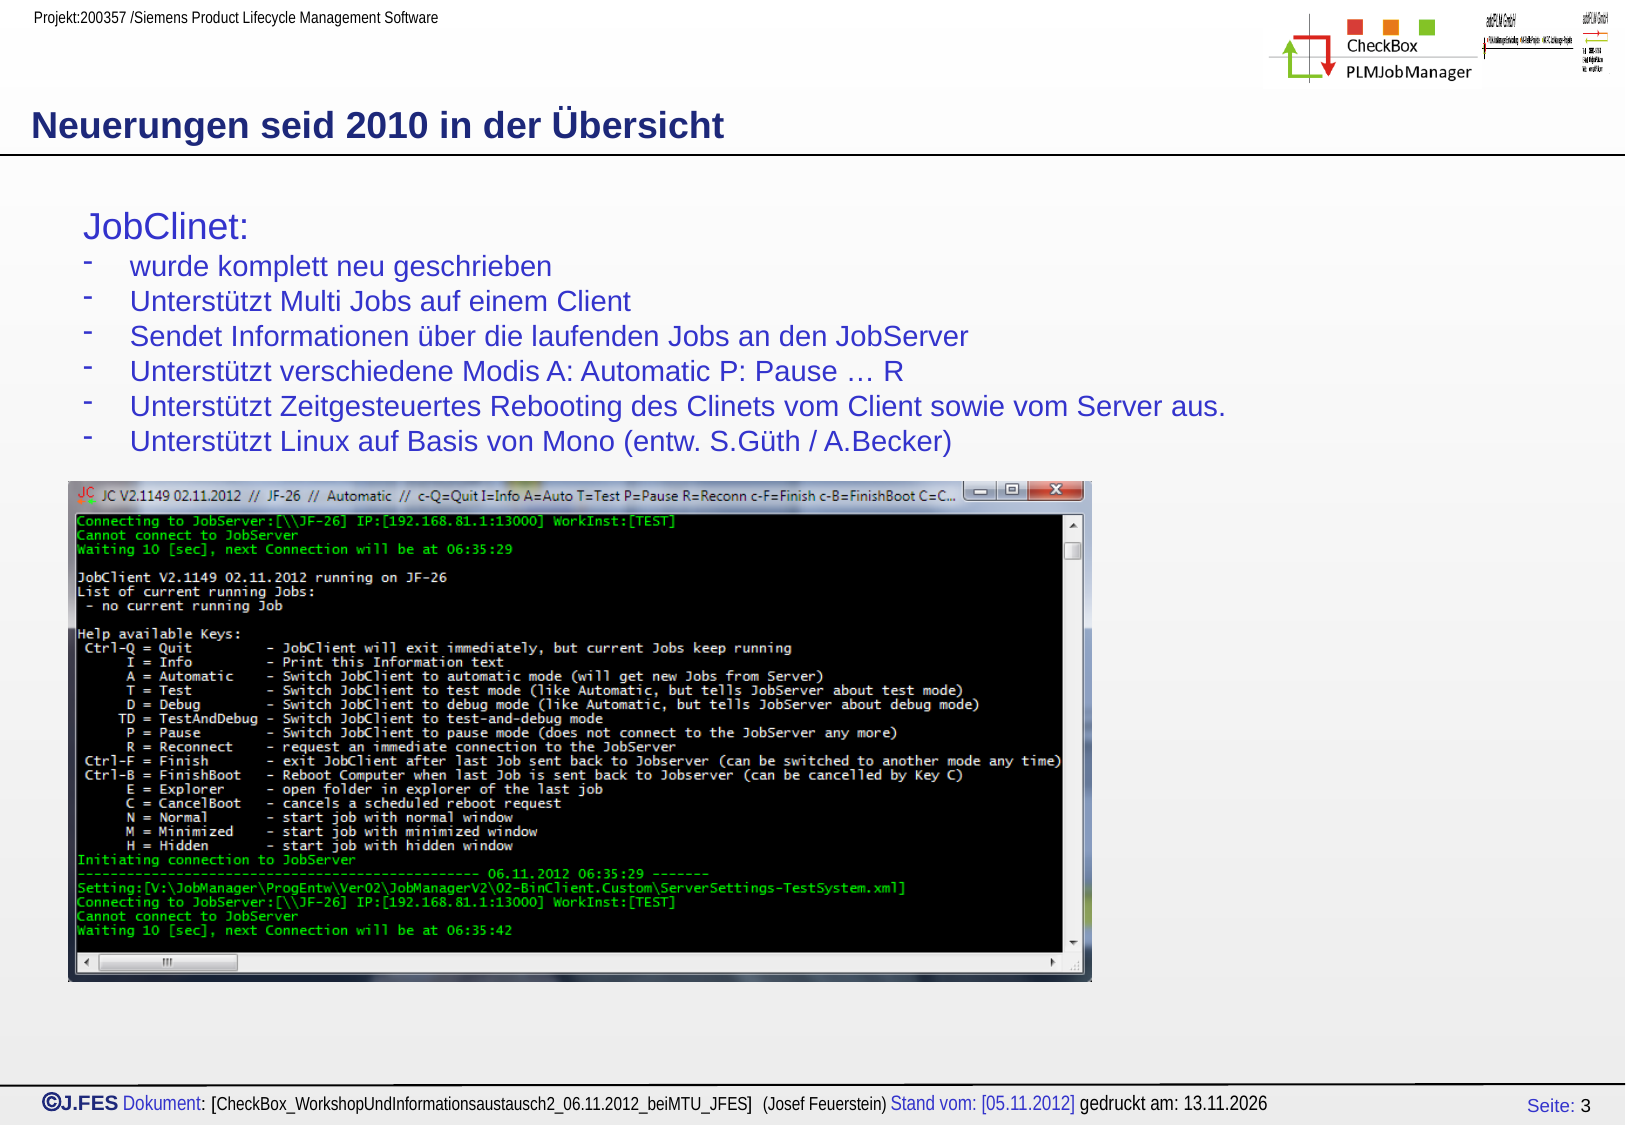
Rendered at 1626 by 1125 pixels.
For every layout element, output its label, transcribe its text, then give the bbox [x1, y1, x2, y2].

picture [1263, 10, 1482, 73]
picture [68, 481, 1093, 982]
title Neuerungen seid 2010 in der Übersicht [30, 73, 1600, 148]
text_box JobClinet: wurde komplett neu geschrieben Unterstützt Multi Jobs auf einem Client Sendet Informationen über die laufenden Jobs an den JobServer Unterstützt verschiedene Modis A: Automatic P: Pause … R Unterstützt Zeitgesteuertes Rebooting des Clinets vom Client sowie vom Server aus. Unterstützt Linux auf Basis von Mono (entw. S.Güth / A.Becker) [68, 195, 1547, 465]
